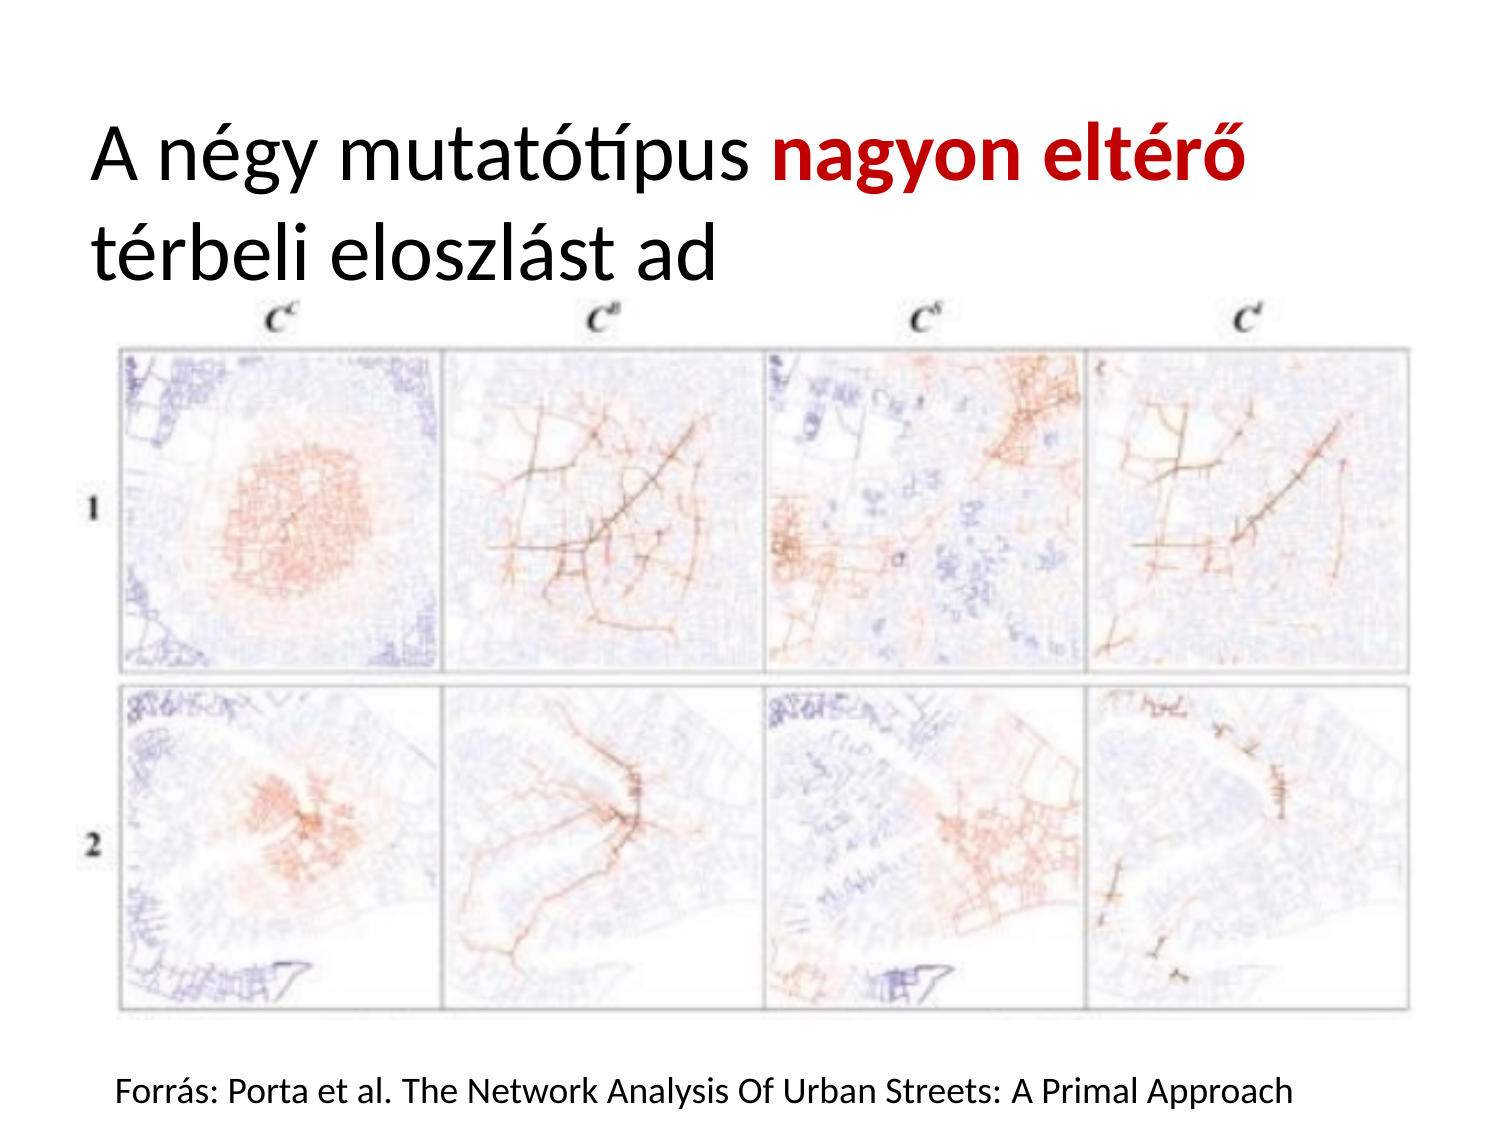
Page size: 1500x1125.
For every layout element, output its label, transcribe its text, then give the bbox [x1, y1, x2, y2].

text_box Forrás: Porta et al. The Network Analysis Of Urban Streets: A Primal Approach [100, 1058, 1353, 1119]
picture [76, 290, 1422, 1021]
list A négy mutatótípus nagyon eltérő térbeli eloszlást ad [75, 90, 1425, 294]
